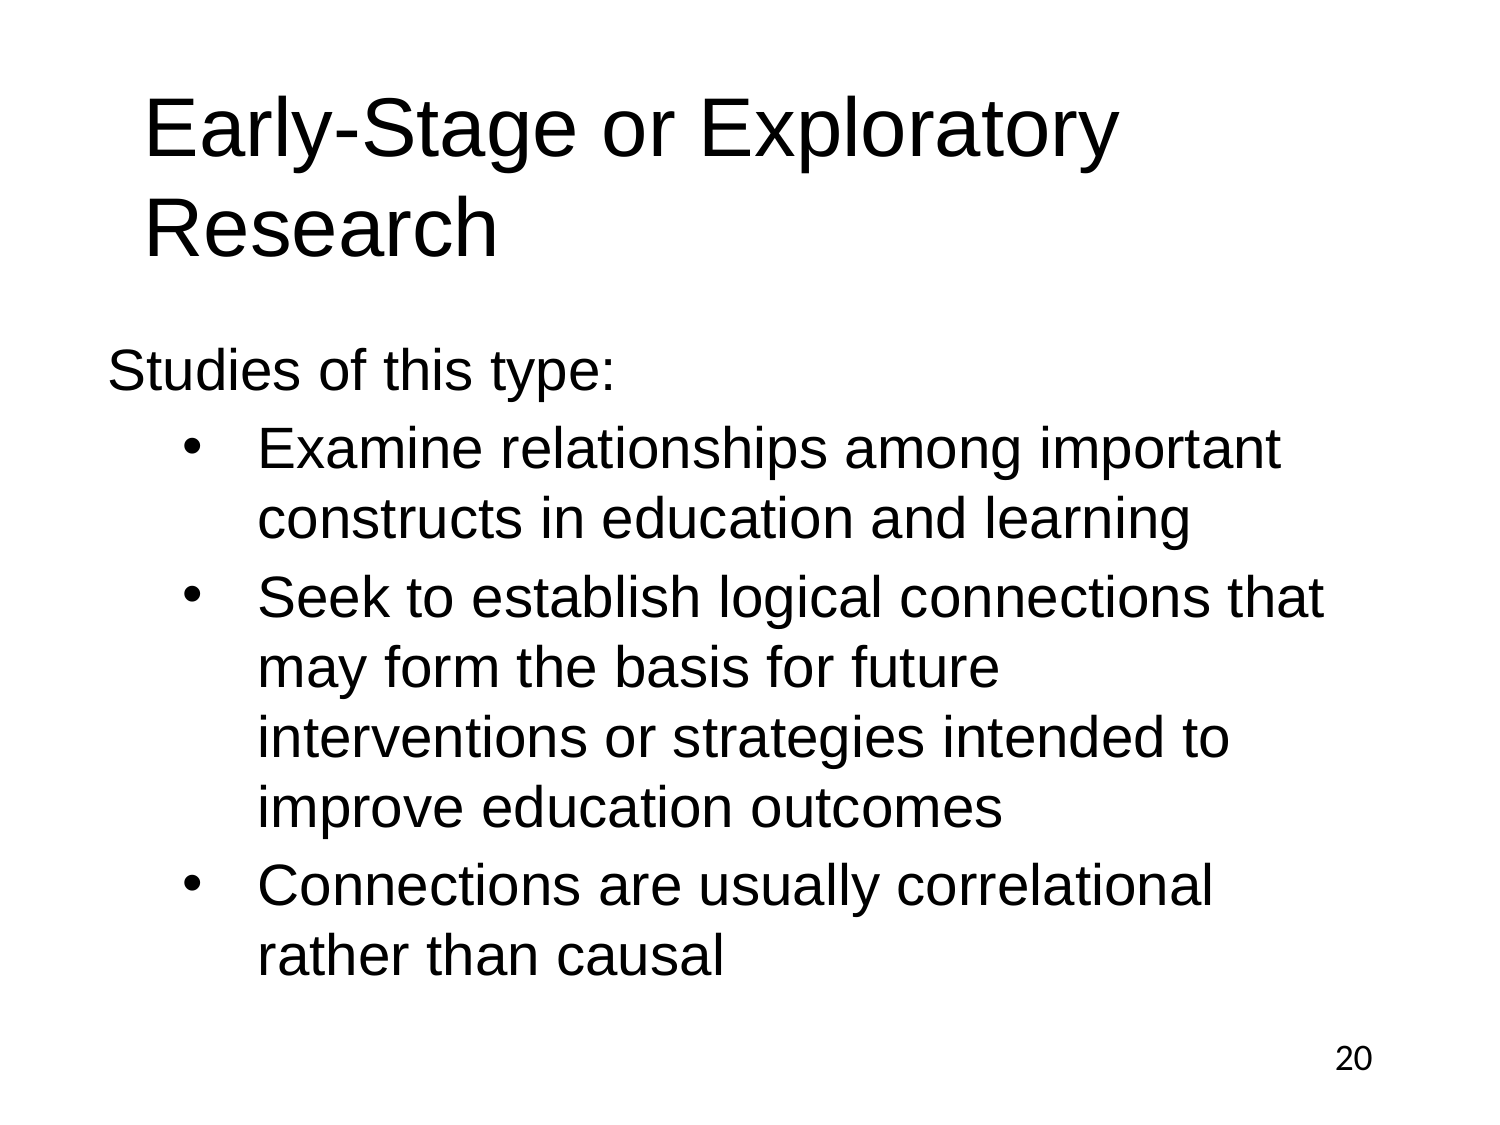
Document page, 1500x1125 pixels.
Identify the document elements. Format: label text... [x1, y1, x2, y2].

text_box Early-Stage or Exploratory Research [129, 65, 1405, 275]
text_box Studies of this type: Examine relationships among important constructs in education and learning Seek to establish logical connections that may form the basis for future interventions or strategies intended to improve education outcomes Connections are usually correlational rather than causal [75, 324, 1355, 995]
slide_number 20 [1074, 1025, 1388, 1100]
